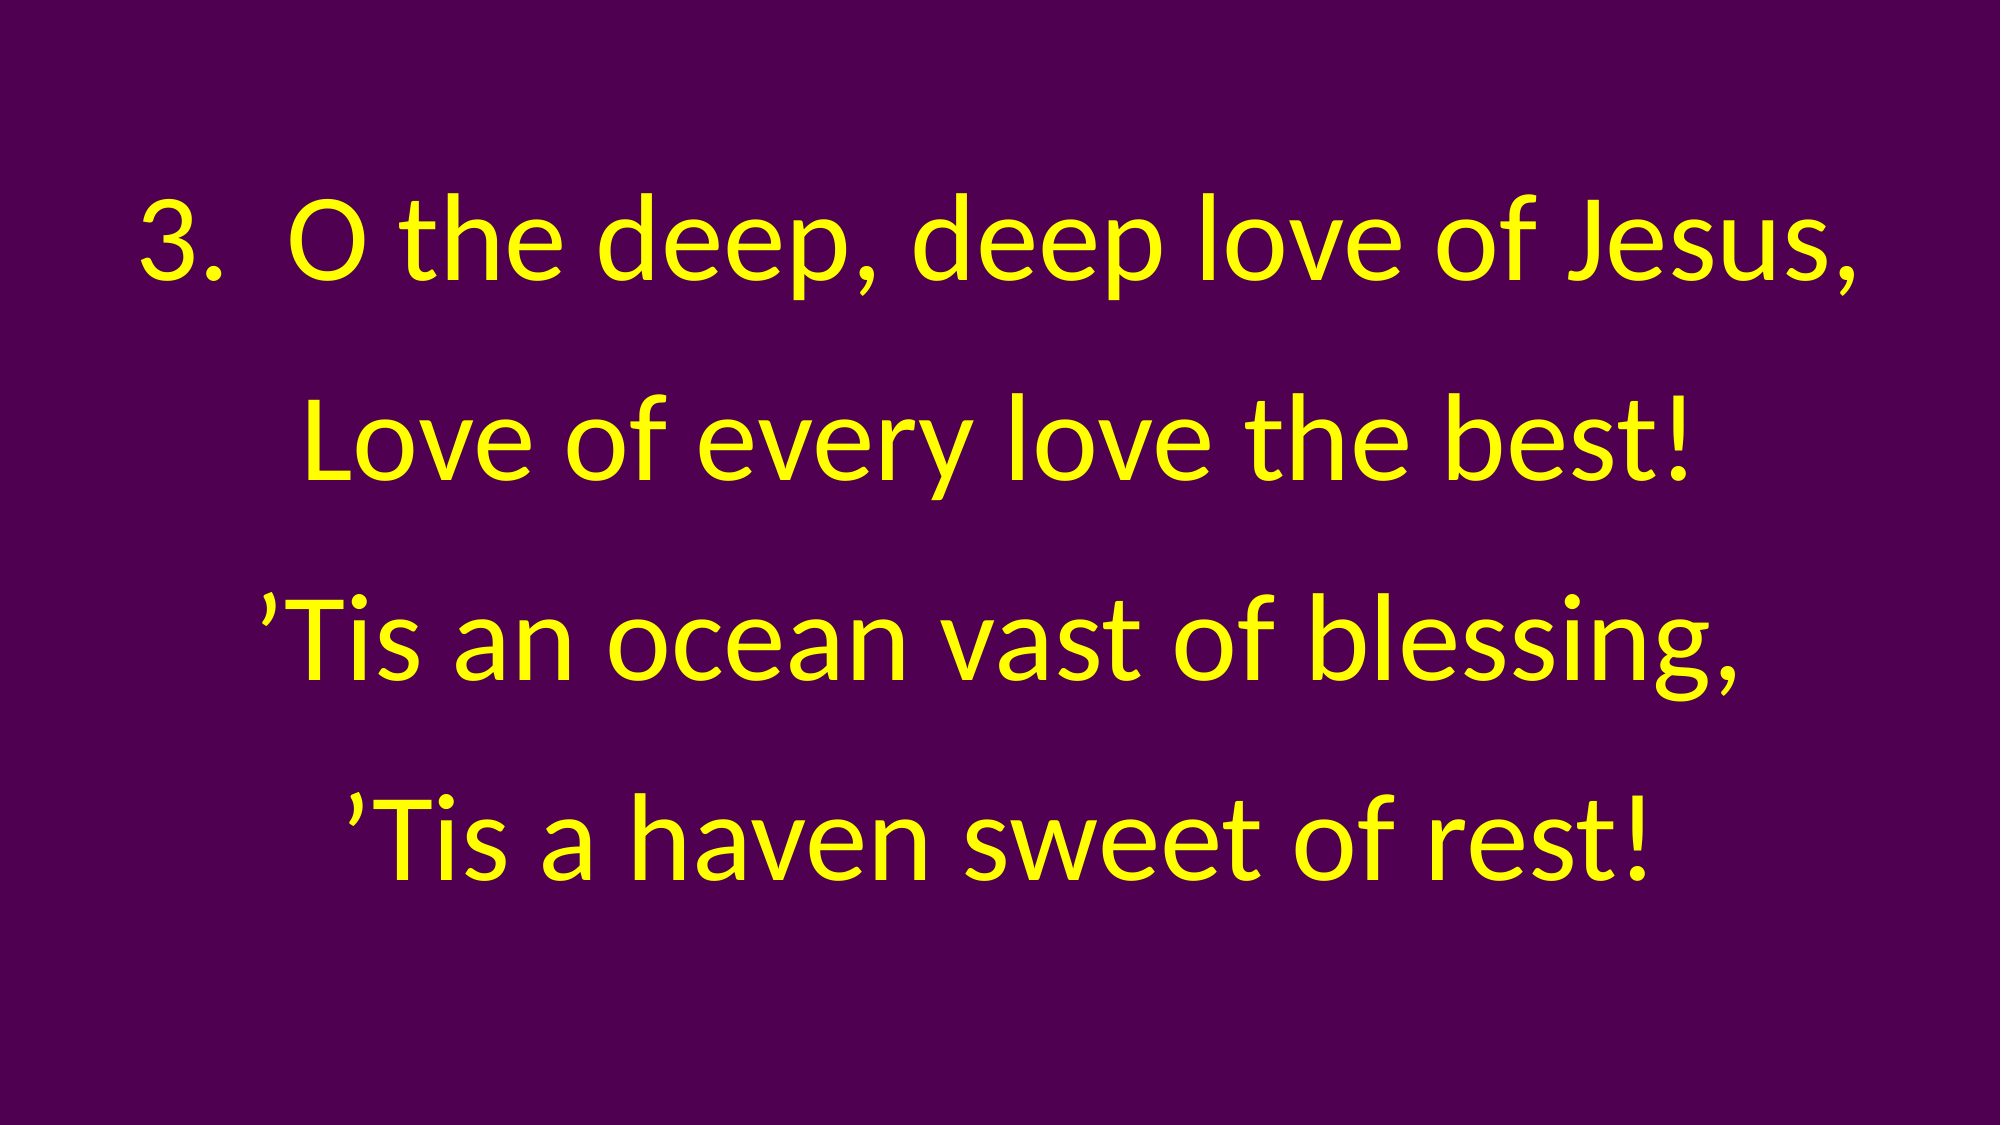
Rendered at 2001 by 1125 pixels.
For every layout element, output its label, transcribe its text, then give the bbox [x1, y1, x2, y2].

text_box 3. O the deep, deep love of Jesus, Love of every love the best! ’Tis an ocean vast of blessing, ’Tis a haven sweet of rest! [0, 148, 2000, 914]
